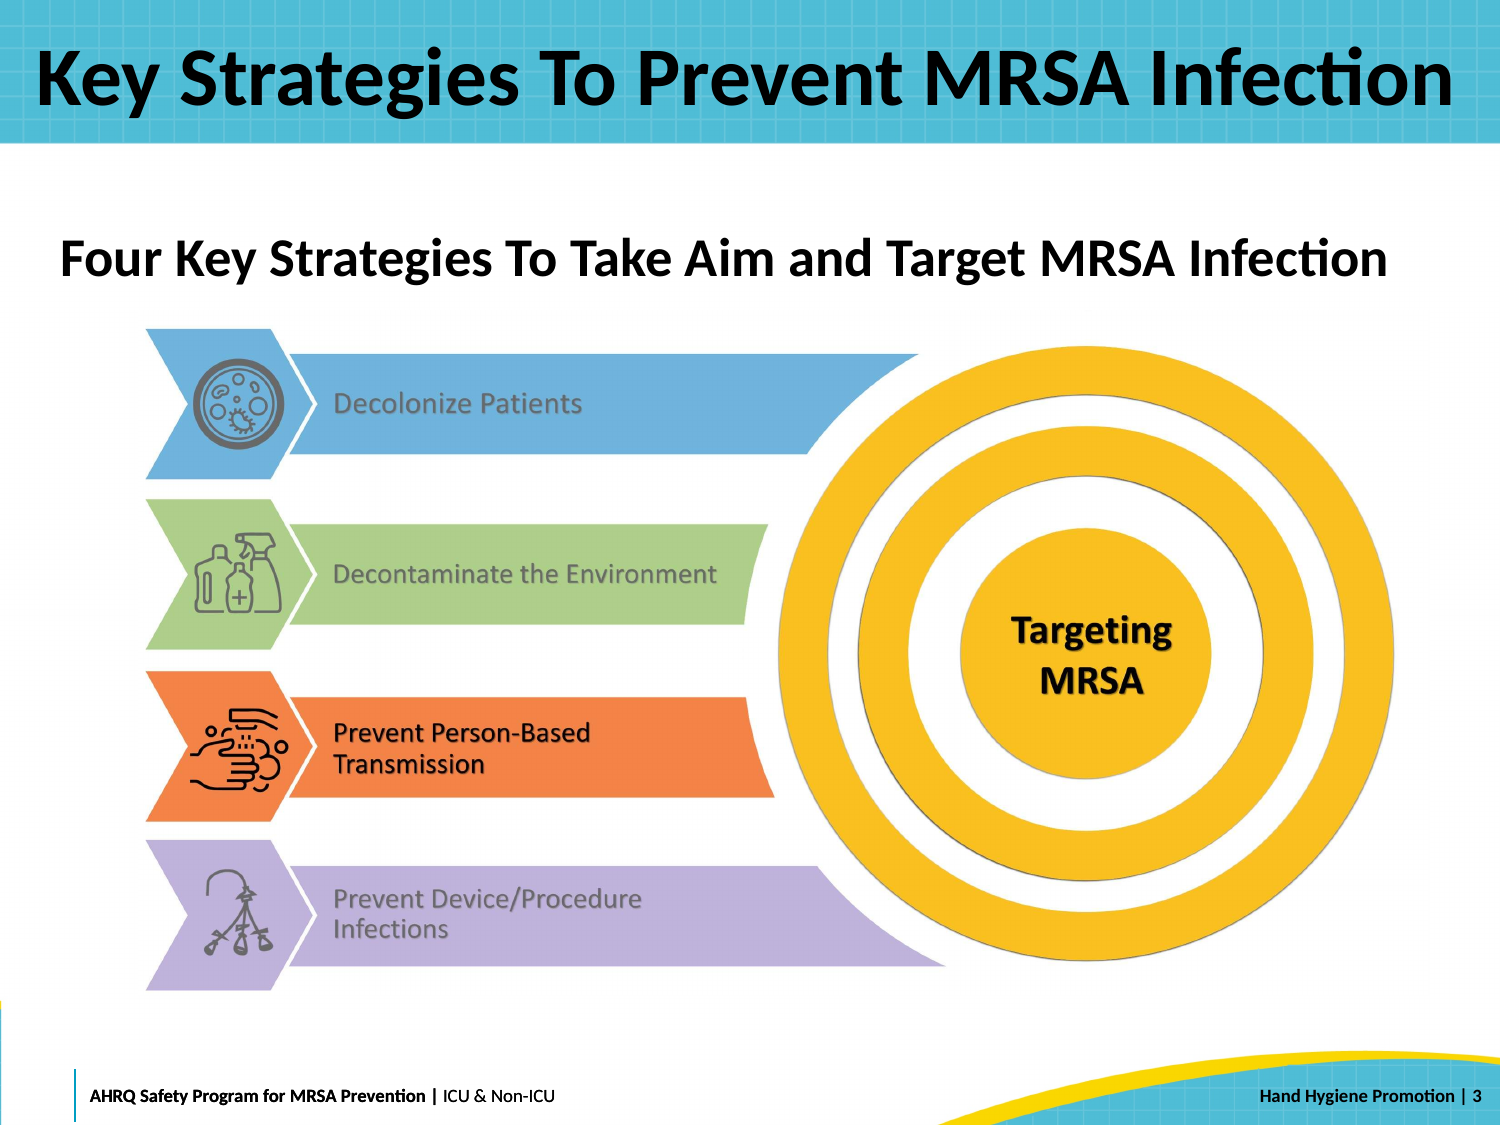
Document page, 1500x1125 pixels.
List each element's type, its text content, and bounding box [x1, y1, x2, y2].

picture [0, 0, 1500, 1125]
list Four Key Strategies To Take Aim and Target MRSA Infection [45, 214, 1455, 339]
title Key Strategies To Prevent MRSA Infection [21, 0, 1484, 150]
slide_number | 3 [1455, 1065, 1500, 1125]
